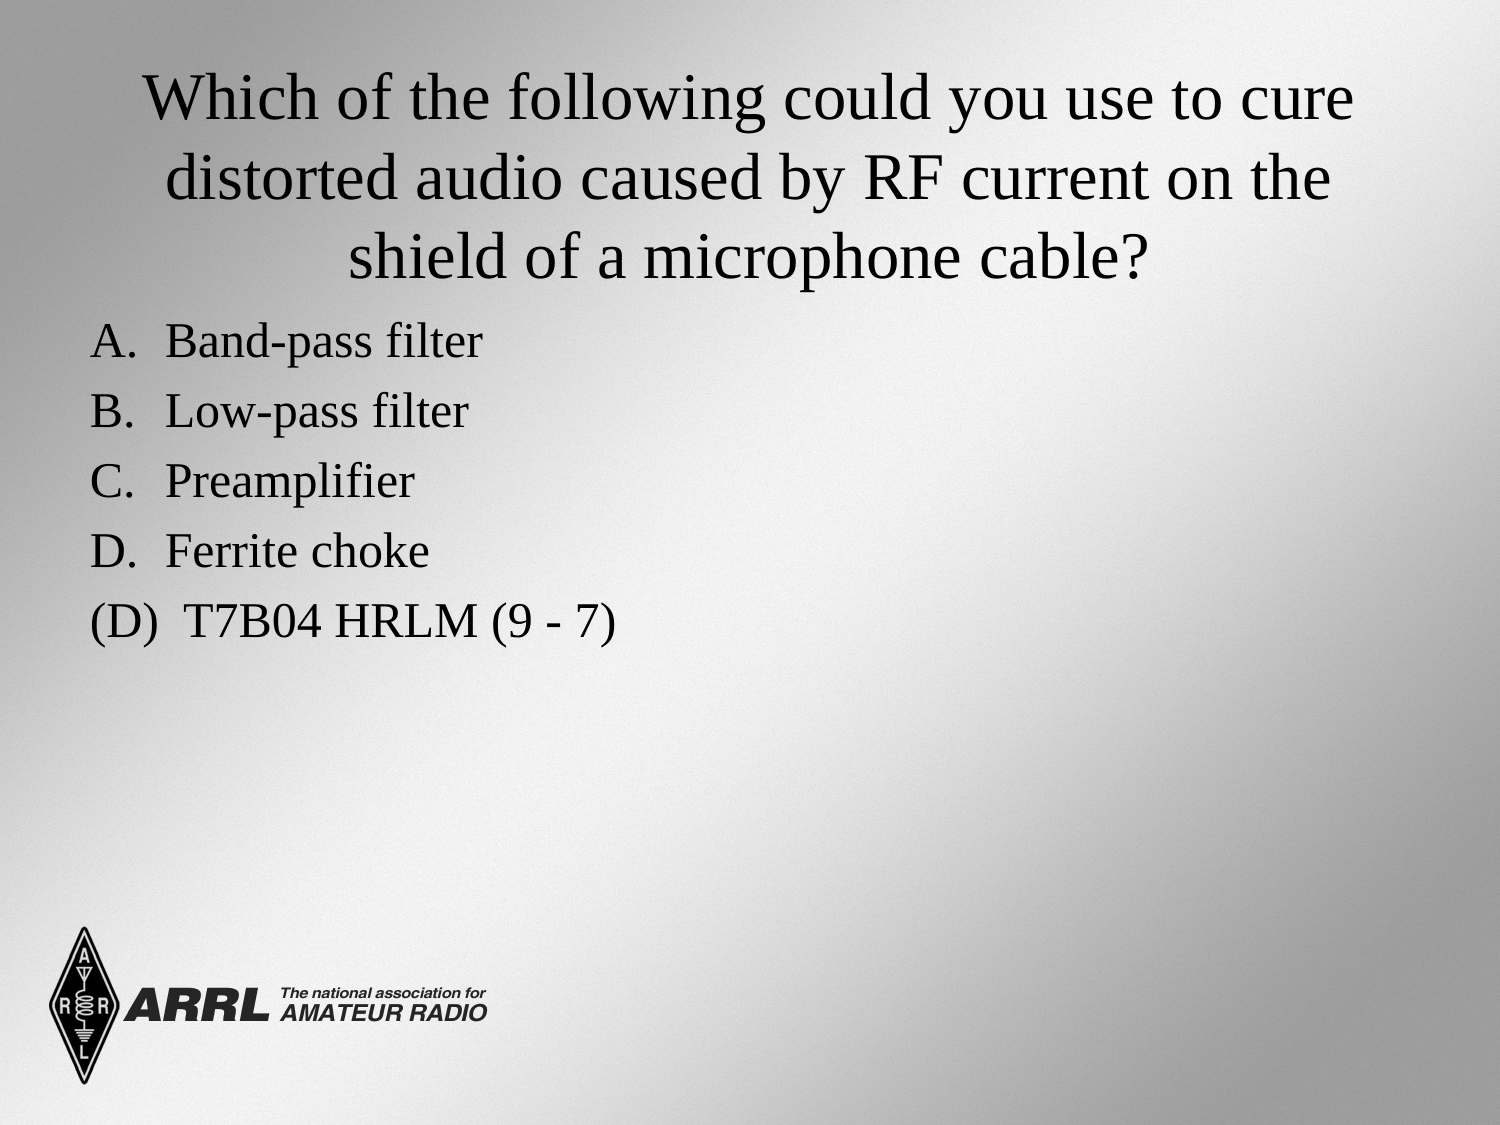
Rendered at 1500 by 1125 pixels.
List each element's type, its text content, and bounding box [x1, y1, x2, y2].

title Which of the following could you use to cure distorted audio caused by RF current on the shield of a microphone cable? [75, 45, 1425, 233]
picture [0, 0, 1500, 1125]
list Band-pass filter Low-pass filter Preamplifier Ferrite choke (D) T7B04 HRLM (9 - 7) [75, 299, 1425, 1005]
